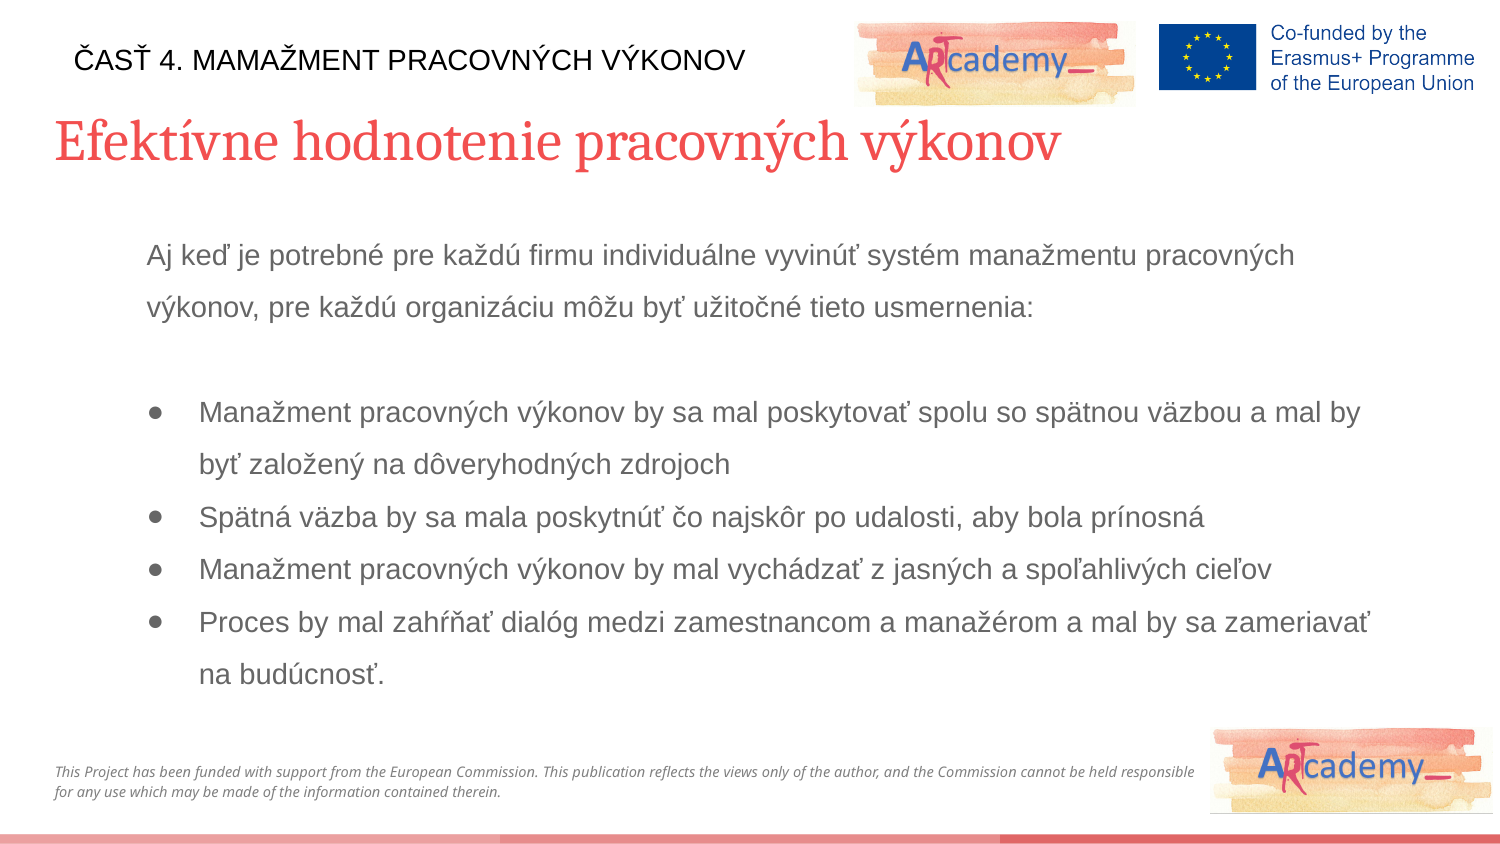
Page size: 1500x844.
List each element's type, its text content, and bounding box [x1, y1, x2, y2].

text_box This Project has been funded with support from the European Commission. This publication reflects the views only of the author, and the Commission cannot be held responsible for any use which may be made of the information contained therein. [39, 754, 1205, 799]
title Efektívne hodnotenie pracovných výkonov [39, 89, 1176, 188]
text_box ČASŤ 4. MAMAŽMENT PRACOVNÝCH VÝKONOV [58, 33, 821, 84]
list Aj keď je potrebné pre každú firmu individuálne vyvinúť systém manažmentu pracovných výkonov, pre každú organizáciu môžu byť užitočné tieto usmernenia: Manažment pracovných výkonov by sa mal poskytovať spolu so spätnou väzbou a mal by byť založený na dôveryhodných zdrojoch Spätná väzba by sa mala poskytnúť čo najskôr po udalosti, aby bola prínosná Manažment pracovných výkonov by mal vychádzať z jasných a spoľahlivých cieľov Proces by mal zahŕňať dialóg medzi zamestnancom a manažérom a mal by sa zameriavať na budúcnosť. [108, 203, 1392, 721]
picture [854, 2, 1137, 138]
picture [1158, 24, 1474, 94]
picture [1210, 709, 1493, 844]
